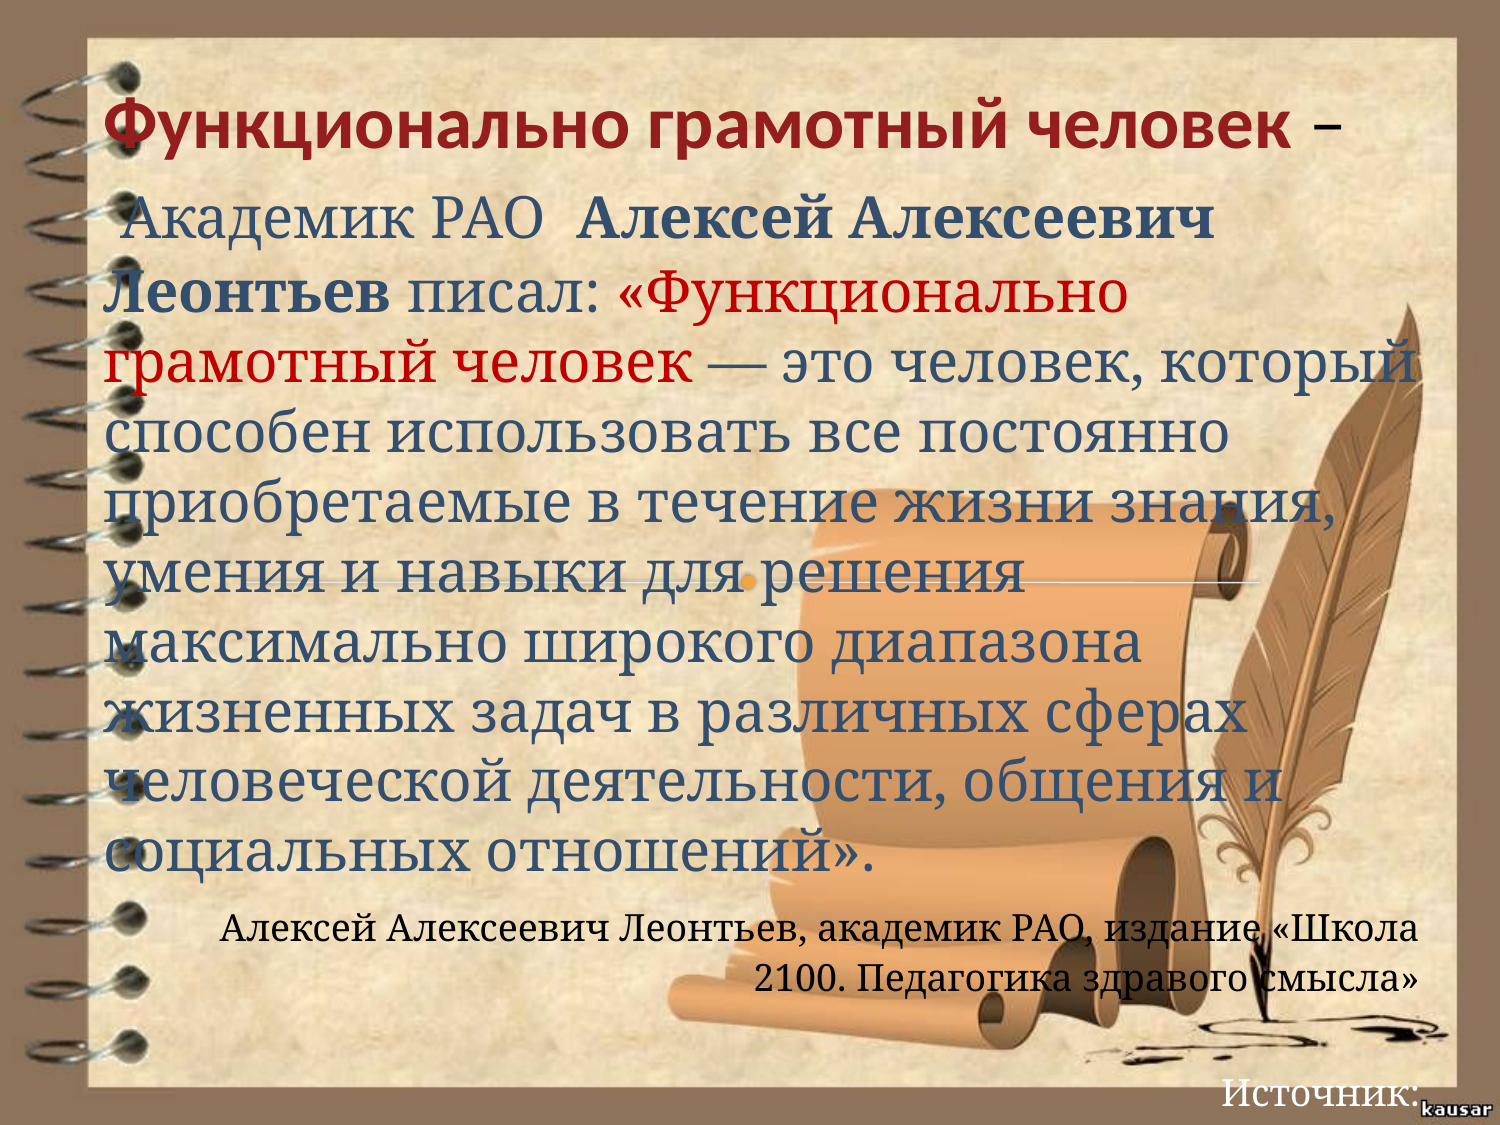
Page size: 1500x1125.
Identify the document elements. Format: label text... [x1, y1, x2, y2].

picture [0, 0, 1500, 1125]
text_box Функционально грамотный человек – Академик РАО Алексей Алексеевич Леонтьев писал: «Функционально грамотный человек — это человек, который способен использовать все постоянно приобретаемые в течение жизни знания, умения и навыки для решения максимально широкого диапазона жизненных задач в различных сферах человеческой деятельности, общения и социальных отношений». Алексей Алексеевич Леонтьев, академик РАО, издание «Школа 2100. Педагогика здравого смысла» Источник: [88, 66, 1436, 1121]
